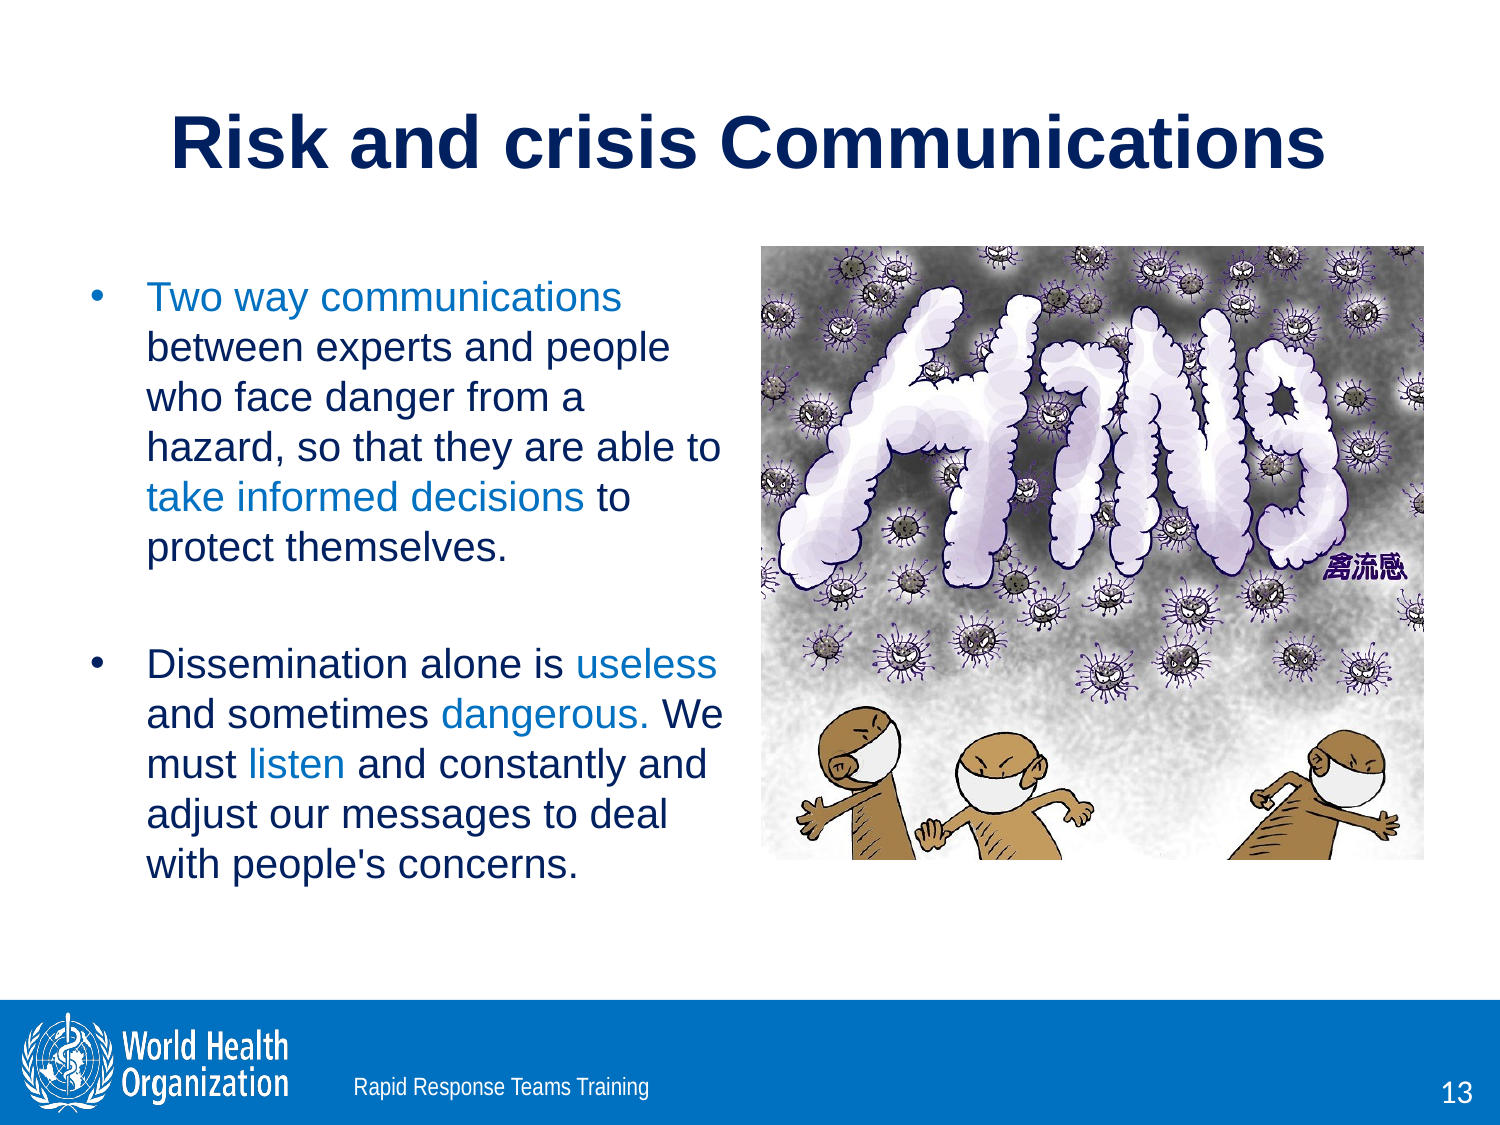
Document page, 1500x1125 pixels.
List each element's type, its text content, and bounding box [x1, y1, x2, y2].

picture [761, 245, 1424, 860]
title Risk and crisis Communications [74, 45, 1425, 233]
picture [21, 1012, 288, 1113]
list Two way communications between experts and people who face danger from a hazard, so that they are able to take informed decisions to protect themselves. Dissemination alone is useless and sometimes dangerous. We must listen and constantly and adjust our messages to deal with people's concerns. [75, 262, 750, 906]
